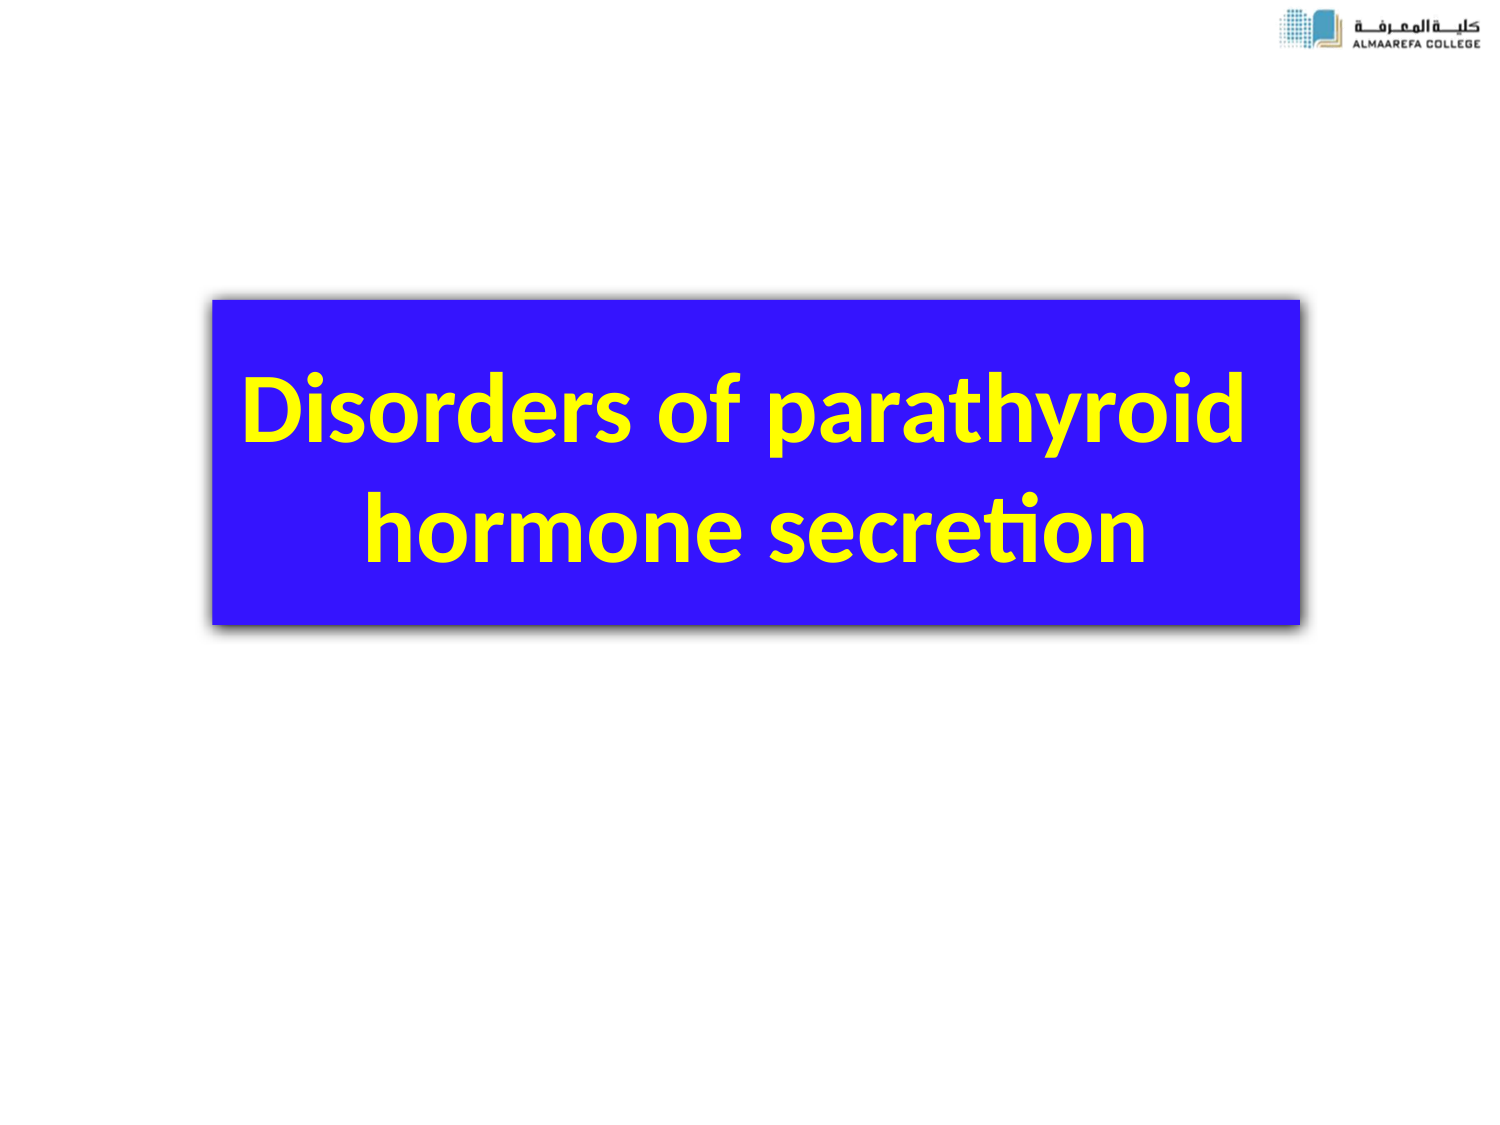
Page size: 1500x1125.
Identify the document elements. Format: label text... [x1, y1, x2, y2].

title Disorders of parathyroid hormone secretion [212, 299, 1300, 625]
picture [1275, 0, 1485, 65]
